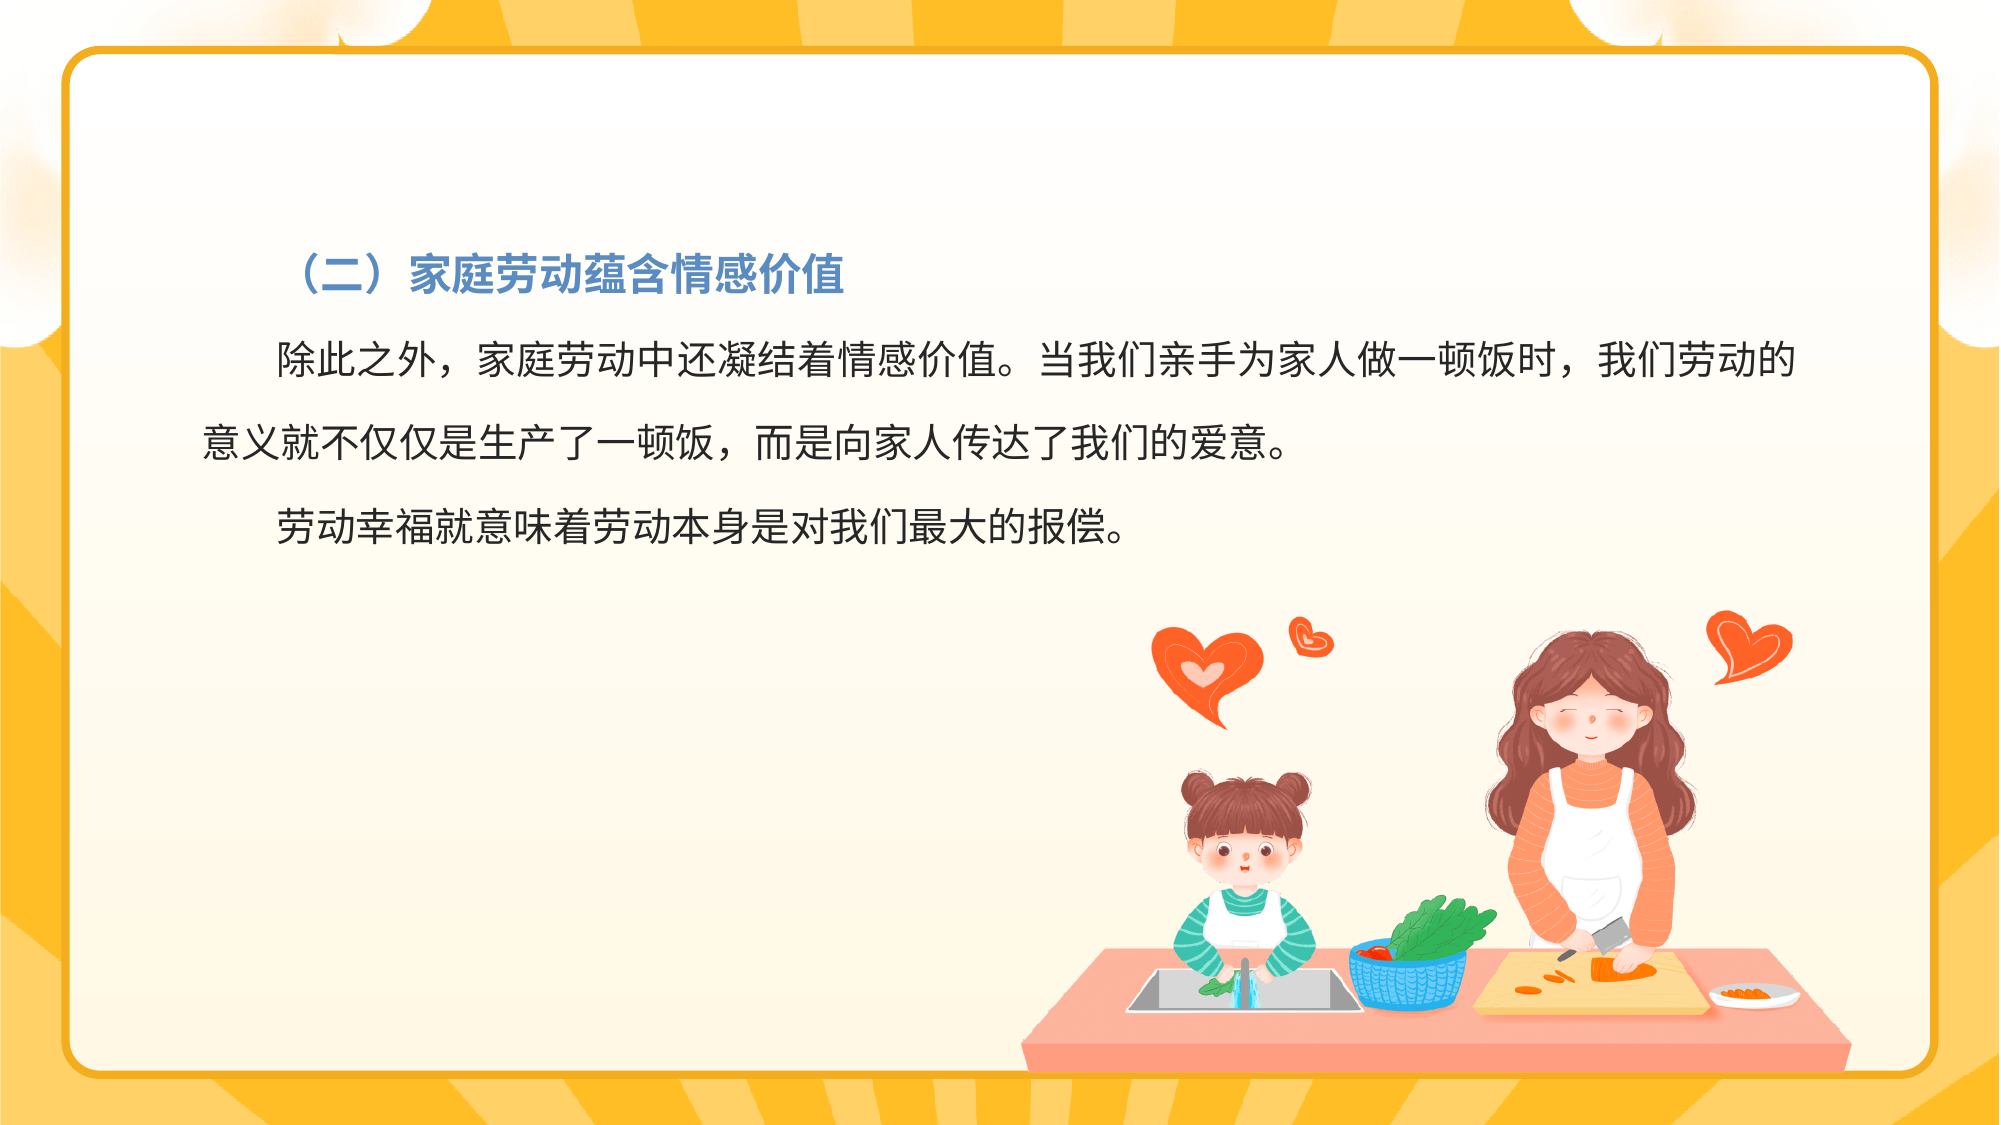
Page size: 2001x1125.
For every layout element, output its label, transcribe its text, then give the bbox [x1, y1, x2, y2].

picture [0, 0, 2000, 1125]
text_box （二）家庭劳动蕴含情感价值 除此之外，家庭劳动中还凝结着情感价值。当我们亲手为家人做一顿饭时，我们劳动的意义就不仅仅是生产了一顿饭，而是向家人传达了我们的爱意。 劳动幸福就意味着劳动本身是对我们最大的报偿。 [187, 200, 1813, 557]
